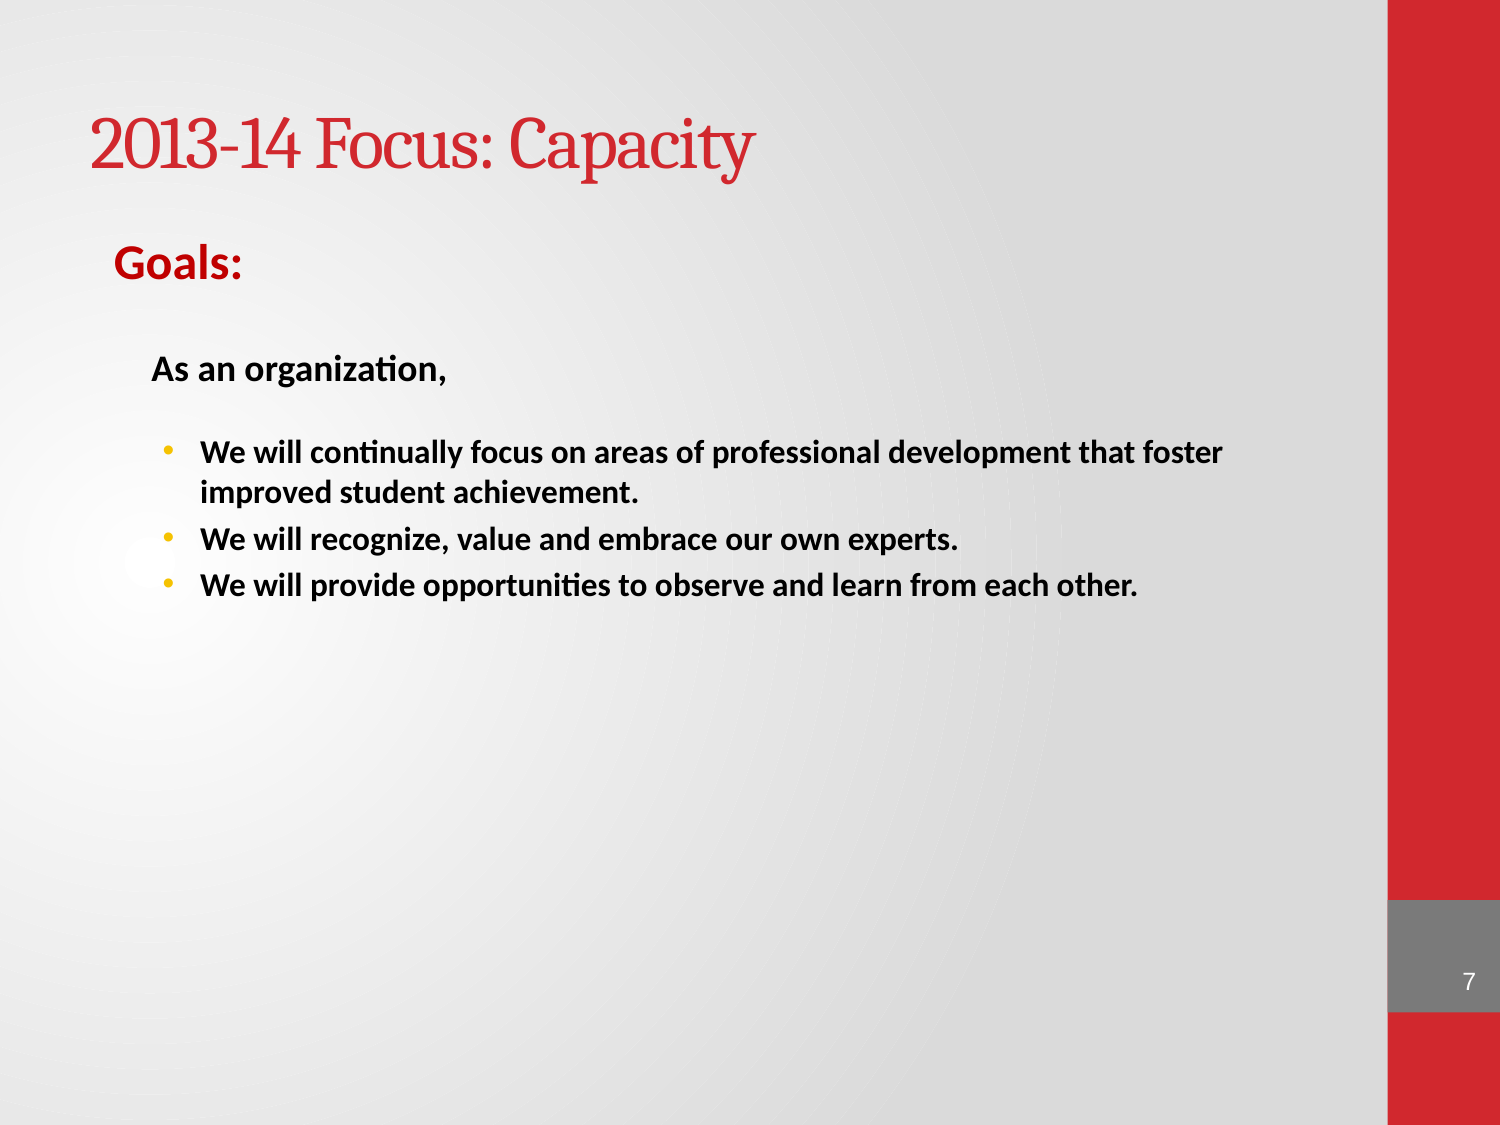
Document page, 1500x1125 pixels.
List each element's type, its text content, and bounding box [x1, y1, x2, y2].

slide_number 7 [1447, 966, 1492, 994]
list Goals: As an organization, We will continually focus on areas of professional development that foster improved student achievement. We will recognize, value and embrace our own experts. We will provide opportunities to observe and learn from each other. [80, 222, 1363, 941]
title 2013-14 Focus: Capacity [75, 45, 1325, 233]
